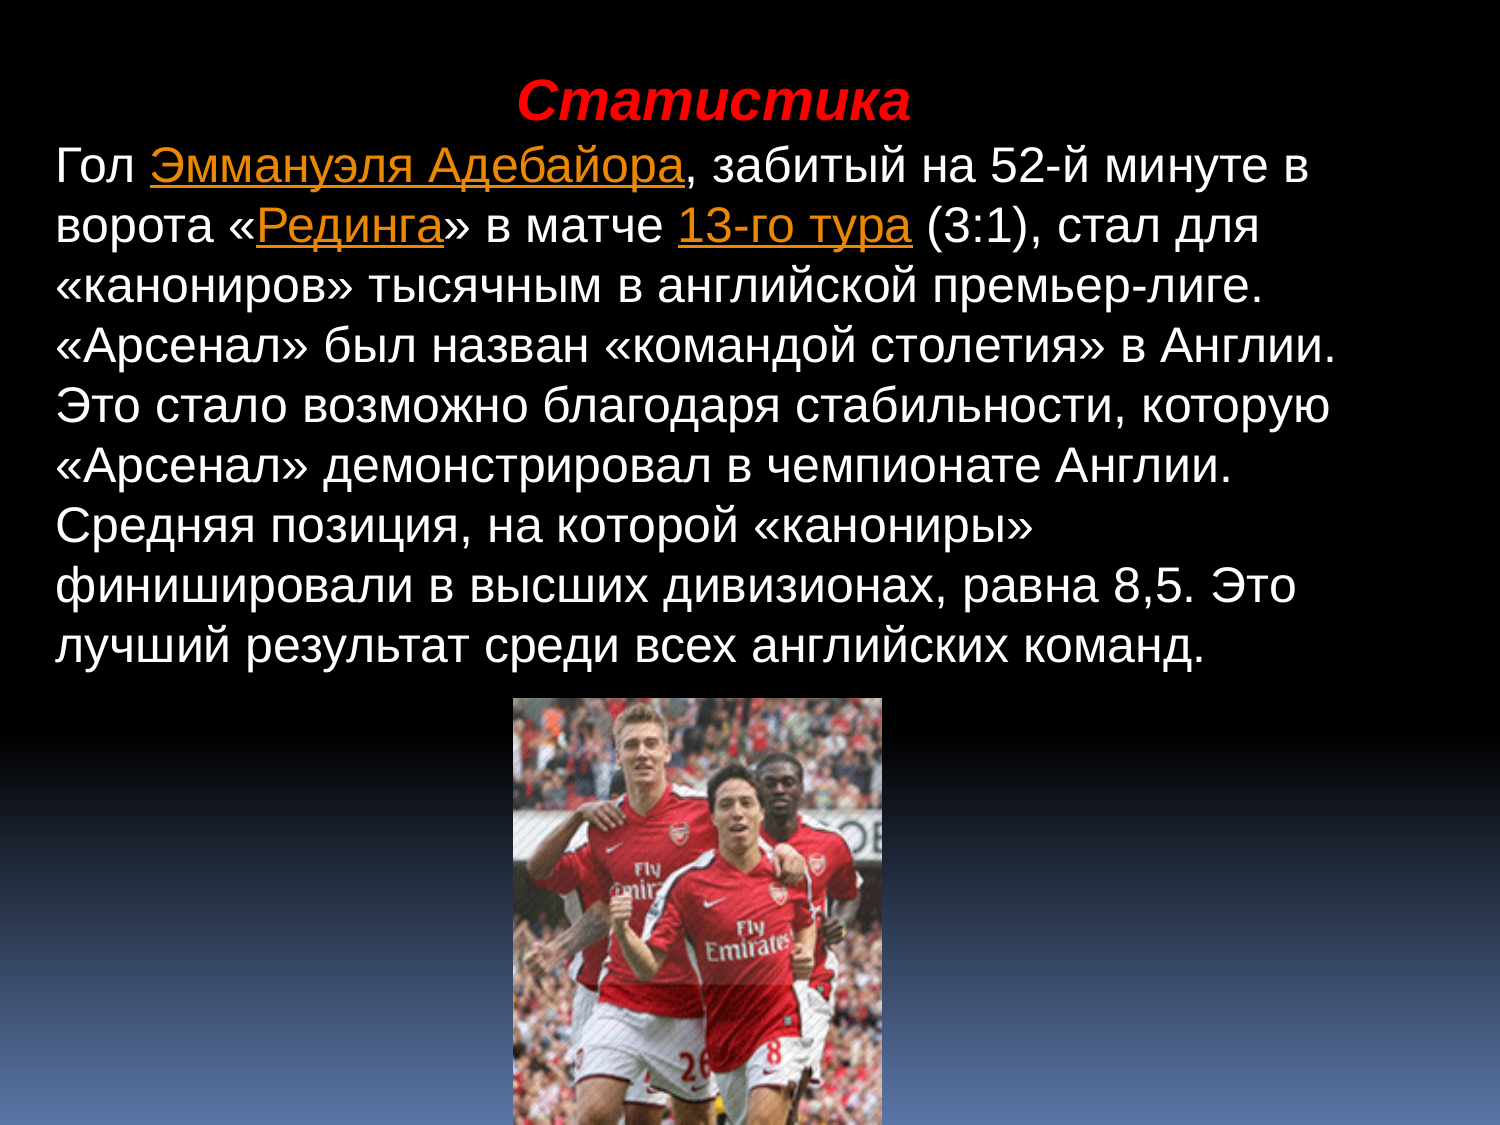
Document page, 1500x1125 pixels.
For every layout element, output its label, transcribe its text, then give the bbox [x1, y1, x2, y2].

picture [513, 698, 883, 1125]
text_box Статистика Гол Эммануэля Адебайора, забитый на 52-й минуте в ворота «Рединга» в матче 13-го тура (3:1), стал для «канониров» тысячным в английской премьер-лиге. «Арсенал» был назван «командой столетия» в Англии. Это стало возможно благодаря стабильности, которую «Арсенал» демонстрировал в чемпионате Англии. Средняя позиция, на которой «канониры» финишировали в высших дивизионах, равна 8,5. Это лучший результат среди всех английских команд. [41, 54, 1388, 765]
